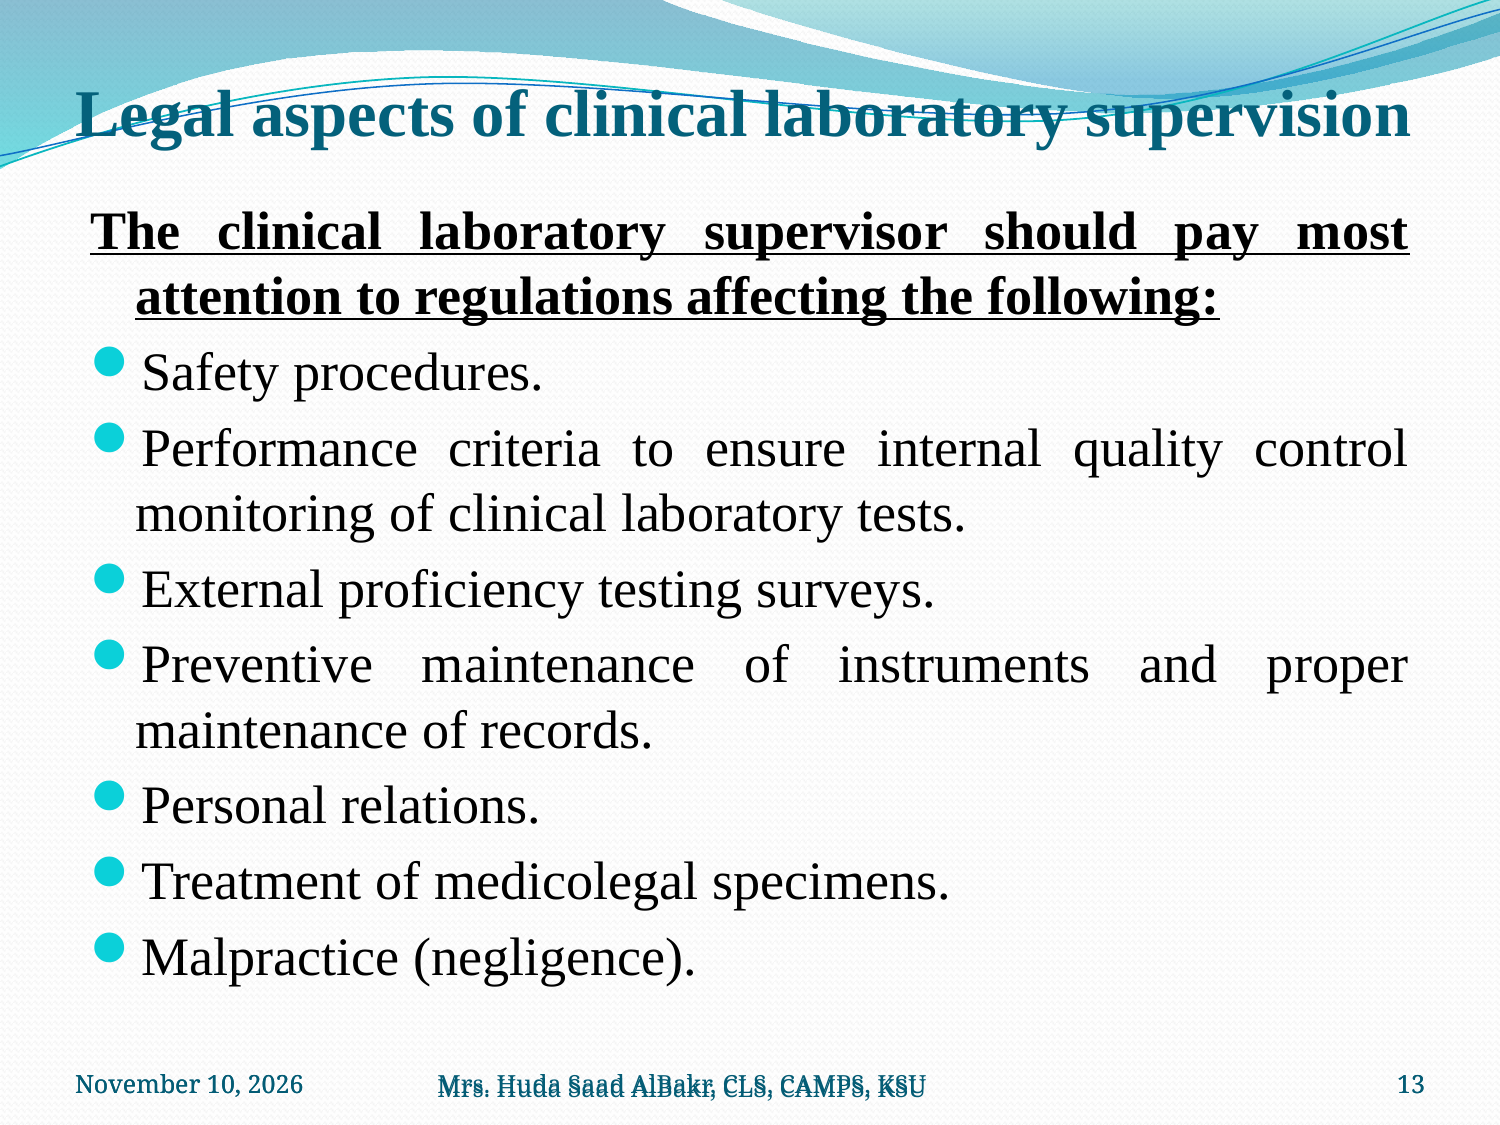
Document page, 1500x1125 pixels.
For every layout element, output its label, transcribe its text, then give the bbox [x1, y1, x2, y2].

text_box 13 [1299, 1042, 1425, 1103]
text_box October 11, 2010 [75, 1042, 425, 1103]
text_box Mrs. Huda Saad AlBakr, CLS, CAMPS, KSU [437, 1042, 988, 1103]
list The clinical laboratory supervisor should pay most attention to regulations affecting the following: Safety procedures. Performance criteria to ensure internal quality control monitoring of clinical laboratory tests. External proficiency testing surveys. Preventive maintenance of instruments and proper maintenance of records. Personal relations. Treatment of medicolegal specimens. Malpractice (negligence). [74, 187, 1426, 1006]
title Legal aspects of clinical laboratory supervision [74, 44, 1426, 151]
